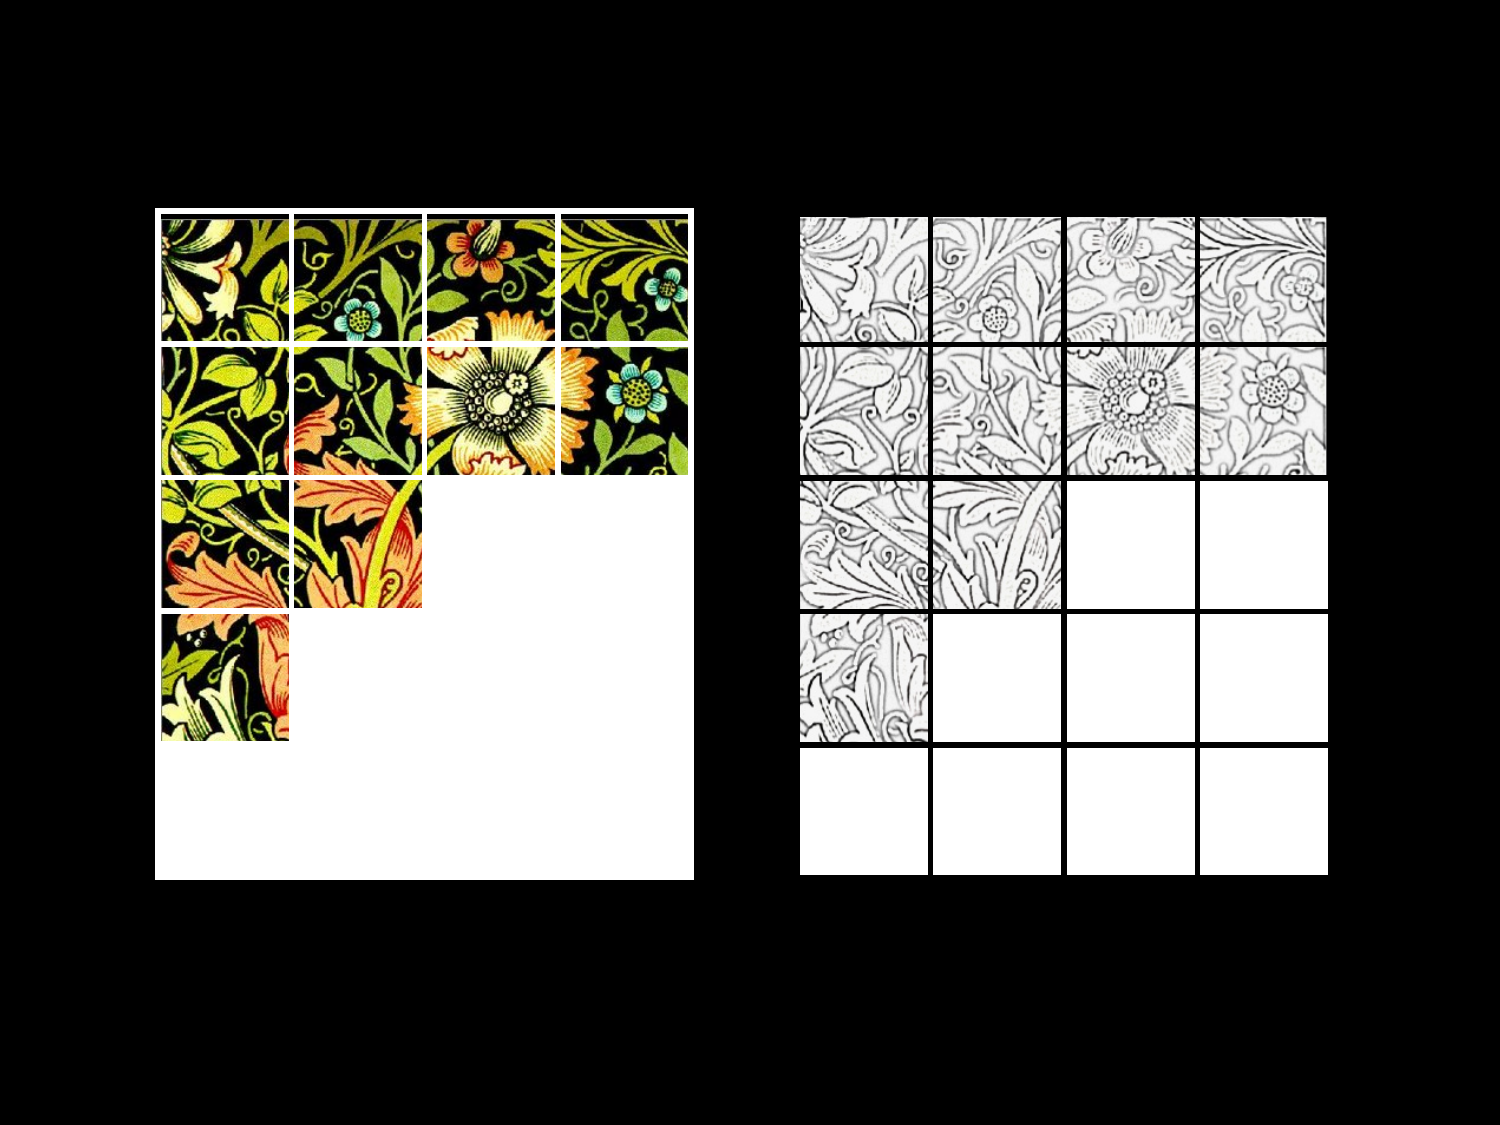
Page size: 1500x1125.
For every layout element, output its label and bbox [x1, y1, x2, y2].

picture [796, 217, 1327, 880]
picture [160, 219, 692, 880]
table_header [1200, 214, 1328, 219]
